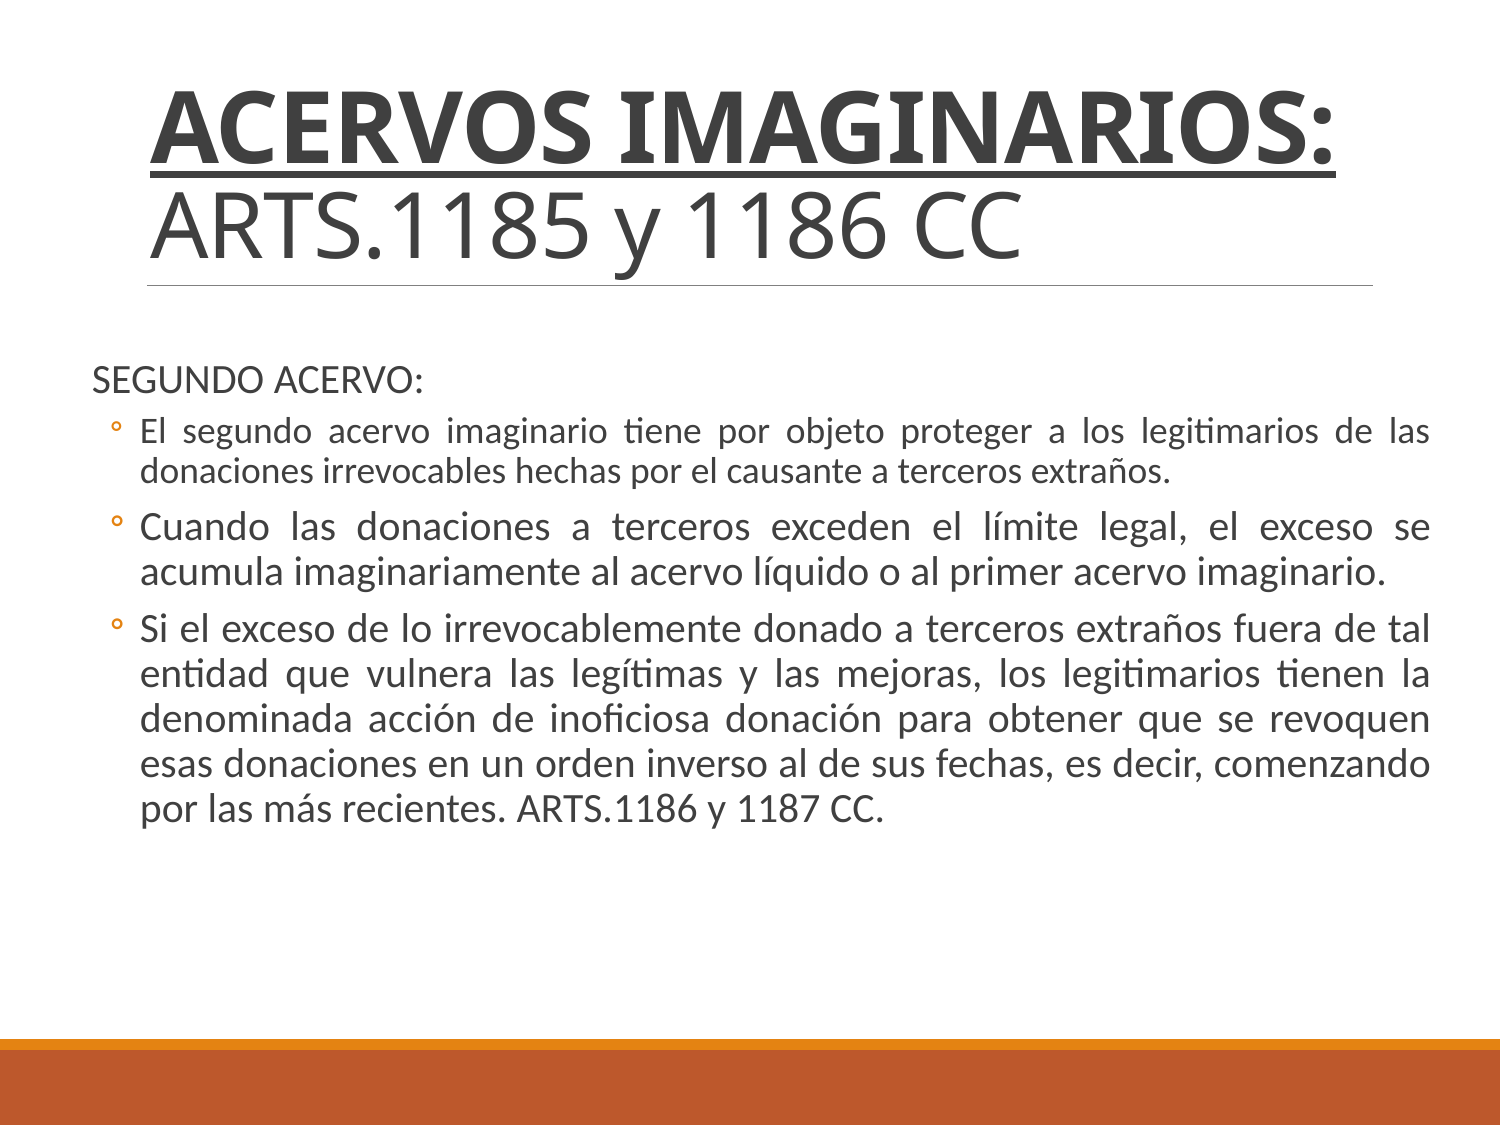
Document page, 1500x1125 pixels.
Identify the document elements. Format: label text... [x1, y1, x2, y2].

list SEGUNDO ACERVO: El segundo acervo imaginario tiene por objeto proteger a los legitimarios de las donaciones irrevocables hechas por el causante a terceros extraños. Cuando las donaciones a terceros exceden el límite legal, el exceso se acumula imaginariamente al acervo líquido o al primer acervo imaginario. Si el exceso de lo irrevocablemente donado a terceros extraños fuera de tal entidad que vulnera las legítimas y las mejoras, los legitimarios tienen la denominada acción de inoficiosa donación para obtener que se revoquen esas donaciones en un orden inverso al de sus fechas, es decir, comenzando por las más recientes. ARTS.1186 y 1187 CC. [76, 350, 1432, 1005]
title ACERVOS IMAGINARIOS: ARTS.1185 y 1186 CC [135, 47, 1373, 285]
